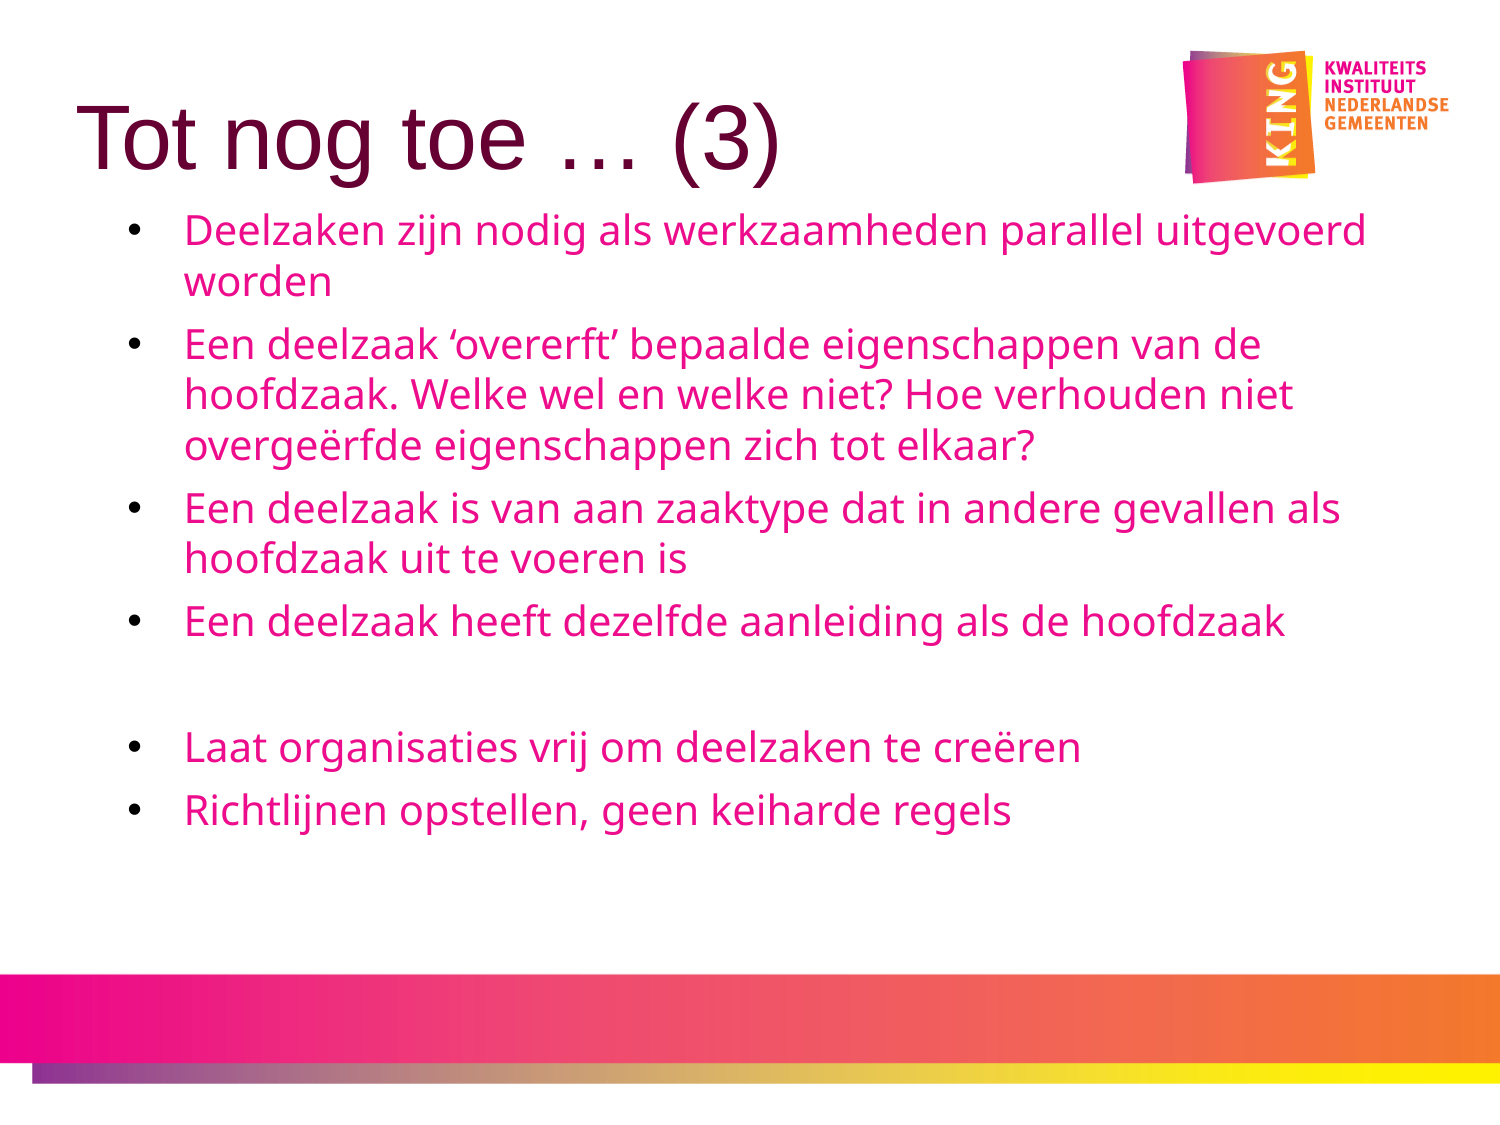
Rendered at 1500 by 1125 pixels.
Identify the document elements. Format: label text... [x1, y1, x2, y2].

picture [0, 0, 1500, 1125]
list Deelzaken zijn nodig als werkzaamheden parallel uitgevoerd worden Een deelzaak ‘overerft’ bepaalde eigenschappen van de hoofdzaak. Welke wel en welke niet? Hoe verhouden niet overgeërfde eigenschappen zich tot elkaar? Een deelzaak is van aan zaaktype dat in andere gevallen als hoofdzaak uit te voeren is Een deelzaak heeft dezelfde aanleiding als de hoofdzaak Laat organisaties vrij om deelzaken te creëren Richtlijnen opstellen, geen keiharde regels [112, 196, 1500, 939]
title Tot nog toe … (3) [74, 44, 1425, 233]
